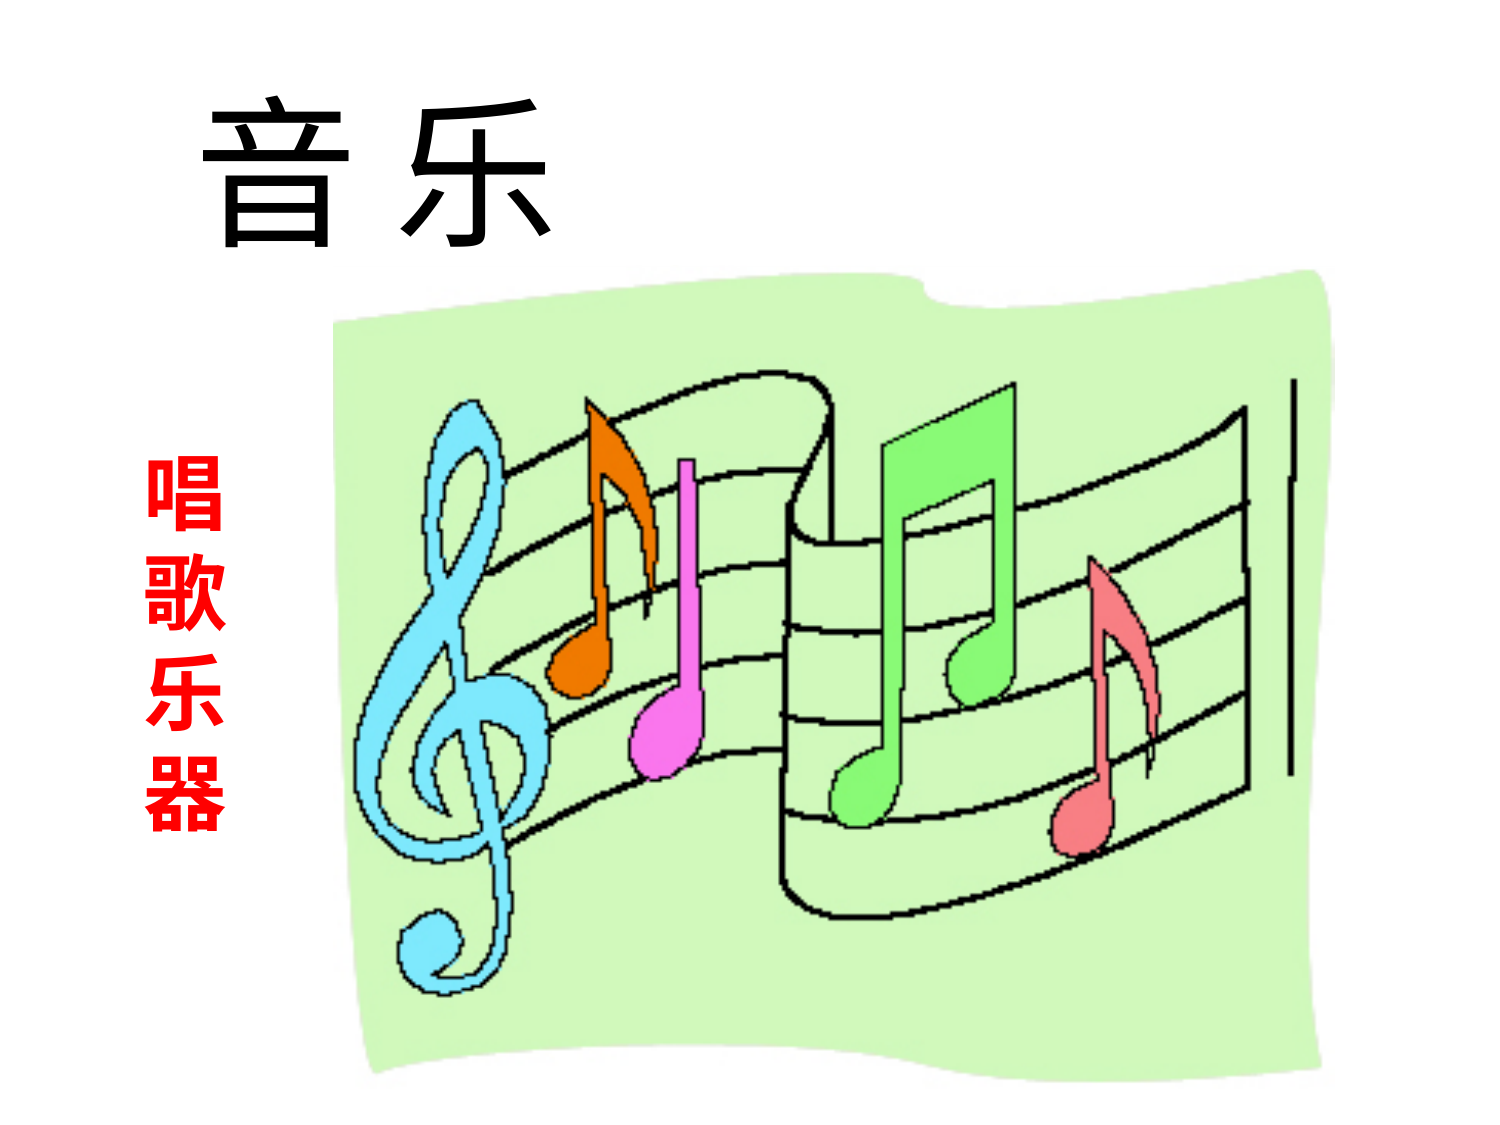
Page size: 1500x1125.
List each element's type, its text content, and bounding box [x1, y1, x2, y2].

text_box 唱歌 乐器 [128, 433, 317, 849]
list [333, 265, 1335, 1089]
title 音 乐 [112, 62, 641, 276]
